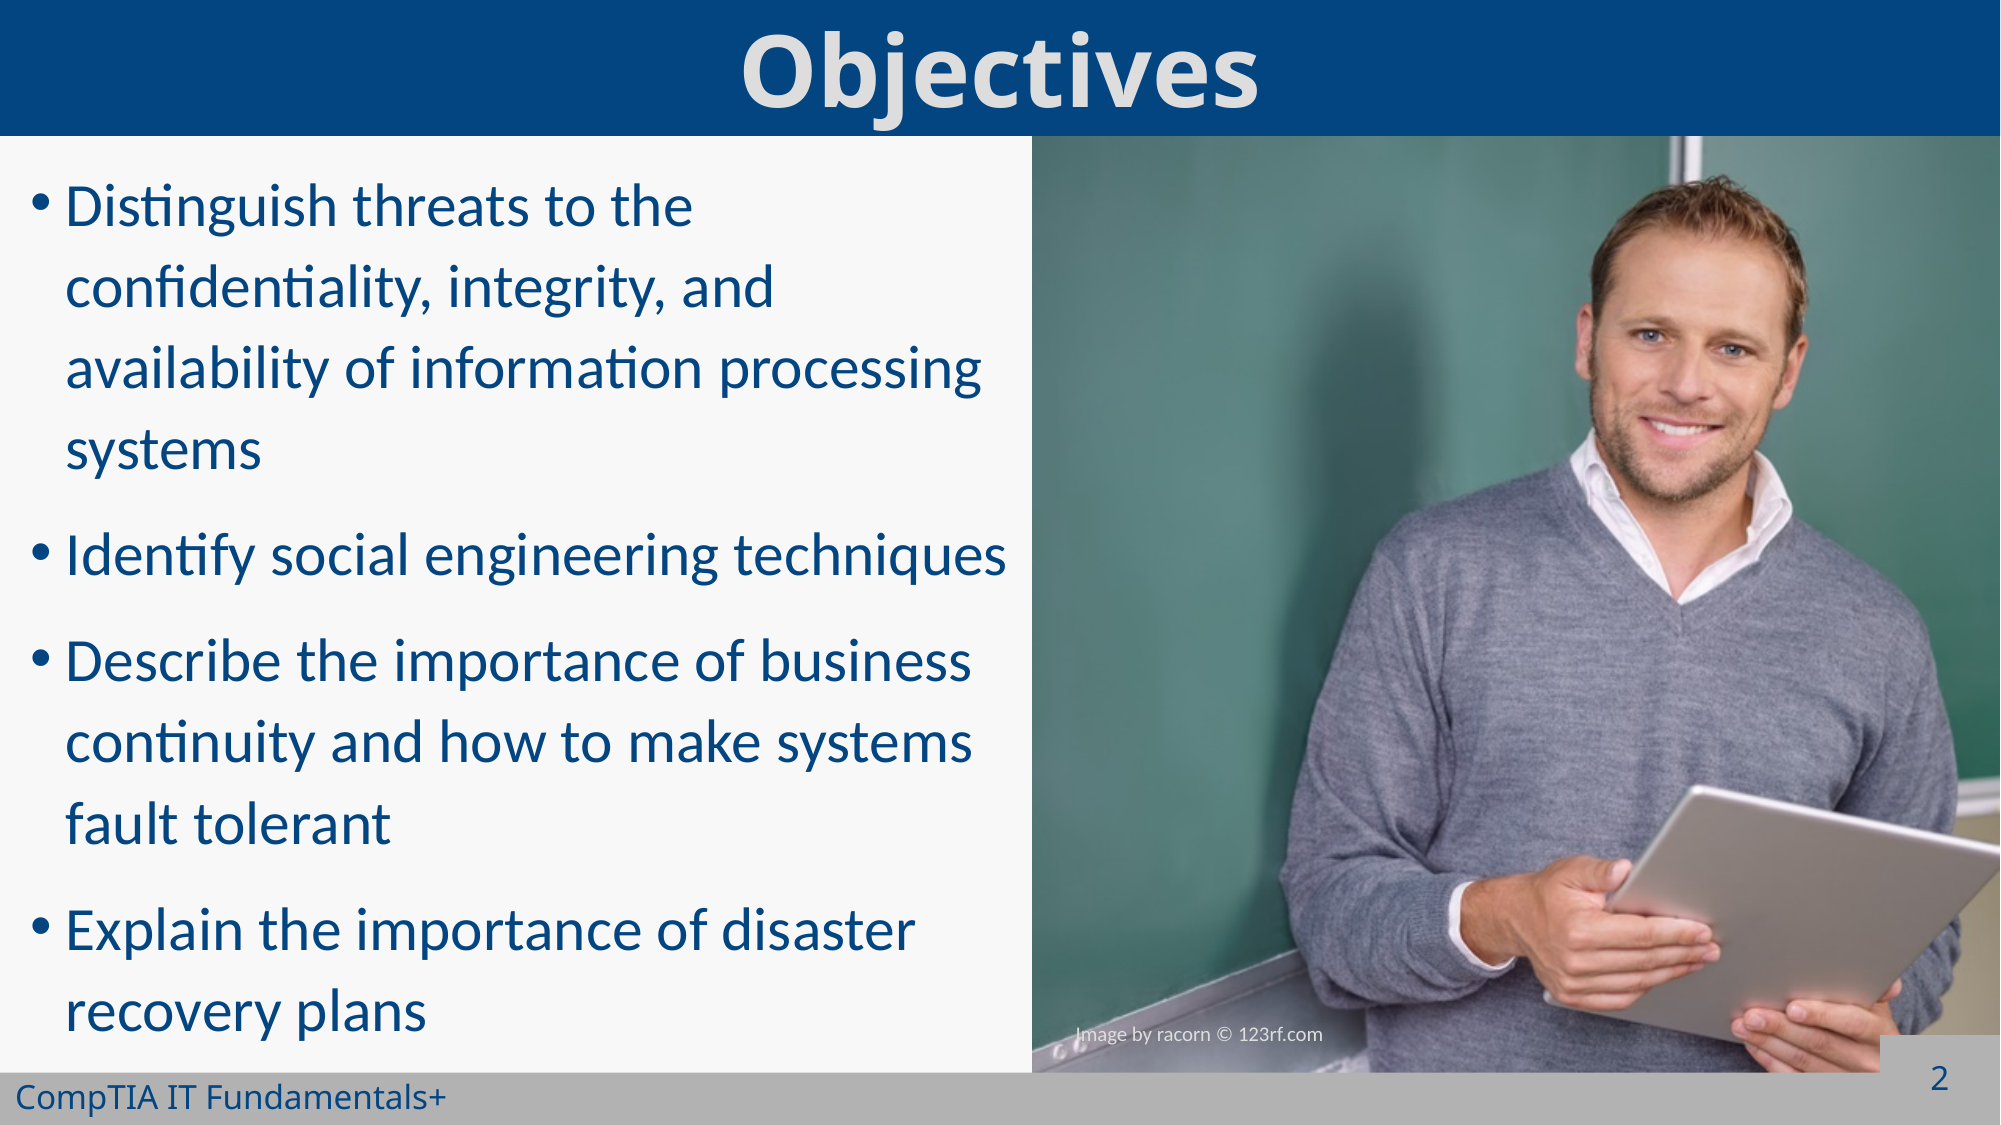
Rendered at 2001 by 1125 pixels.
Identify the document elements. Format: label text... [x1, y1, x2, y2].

footer CompTIA IT Fundamentals+ [0, 1072, 1880, 1125]
list Distinguish threats to the confidentiality, integrity, and availability of information processing systems Identify social engineering techniques Describe the importance of business continuity and how to make systems fault tolerant Explain the importance of disaster recovery plans [15, 149, 1033, 1065]
slide_number 2 [1880, 1035, 2000, 1125]
picture [1032, 136, 2000, 1072]
